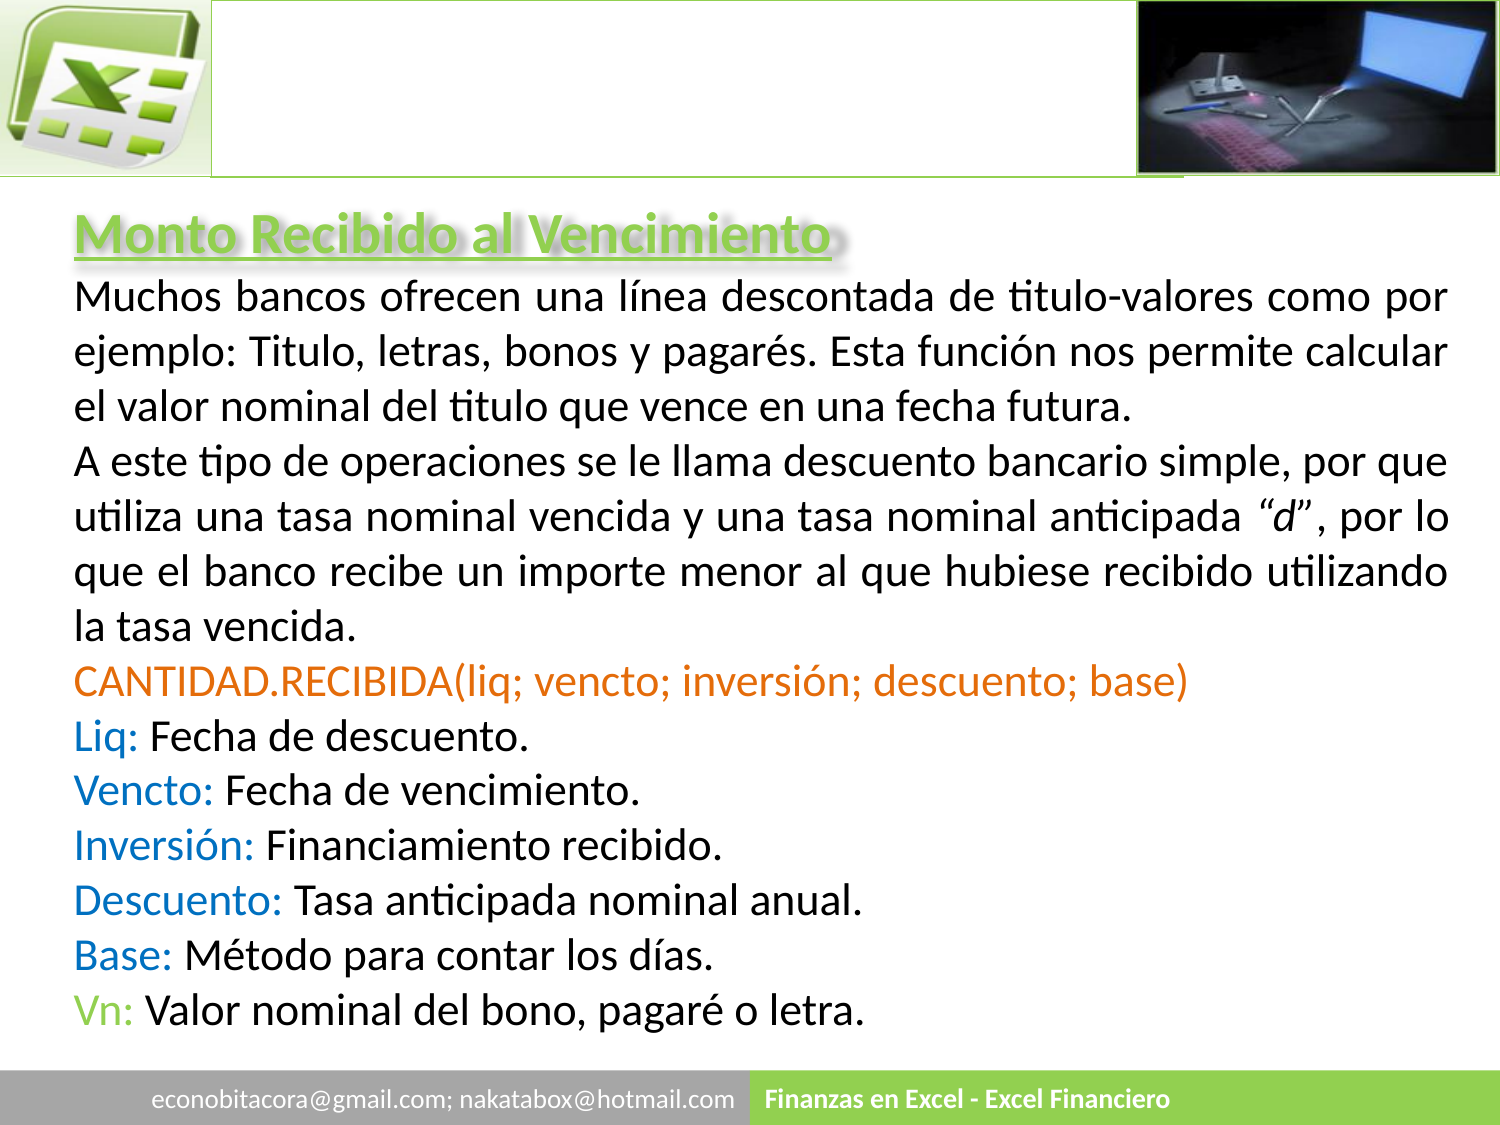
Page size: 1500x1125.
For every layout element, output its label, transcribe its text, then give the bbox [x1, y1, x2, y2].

picture [0, 0, 212, 177]
subtitle Monto Recibido al Vencimiento [58, 187, 1067, 257]
text_box Muchos bancos ofrecen una línea descontada de titulo-valores como por ejemplo: Titulo, letras, bonos y pagarés. Esta función nos permite calcular el valor nominal del titulo que vence en una fecha futura. A este tipo de operaciones se le llama descuento bancario simple, por que utiliza una tasa nominal vencida y una tasa nominal anticipada “d”, por lo que el banco recibe un importe menor al que hubiese recibido utilizando la tasa vencida. CANTIDAD.RECIBIDA(liq; vencto; inversión; descuento; base) Liq: Fecha de descuento. Vencto: Fecha de vencimiento. Inversión: Financiamiento recibido. Descuento: Tasa anticipada nominal anual. Base: Método para contar los días. Vn: Valor nominal del bono, pagaré o letra. [58, 257, 1465, 1055]
text_box econobitacora@gmail.com; nakatabox@hotmail.com [0, 1070, 749, 1125]
picture [1136, 0, 1500, 177]
text_box [212, 0, 1134, 178]
text_box Finanzas en Excel - Excel Financiero [749, 1070, 1500, 1125]
